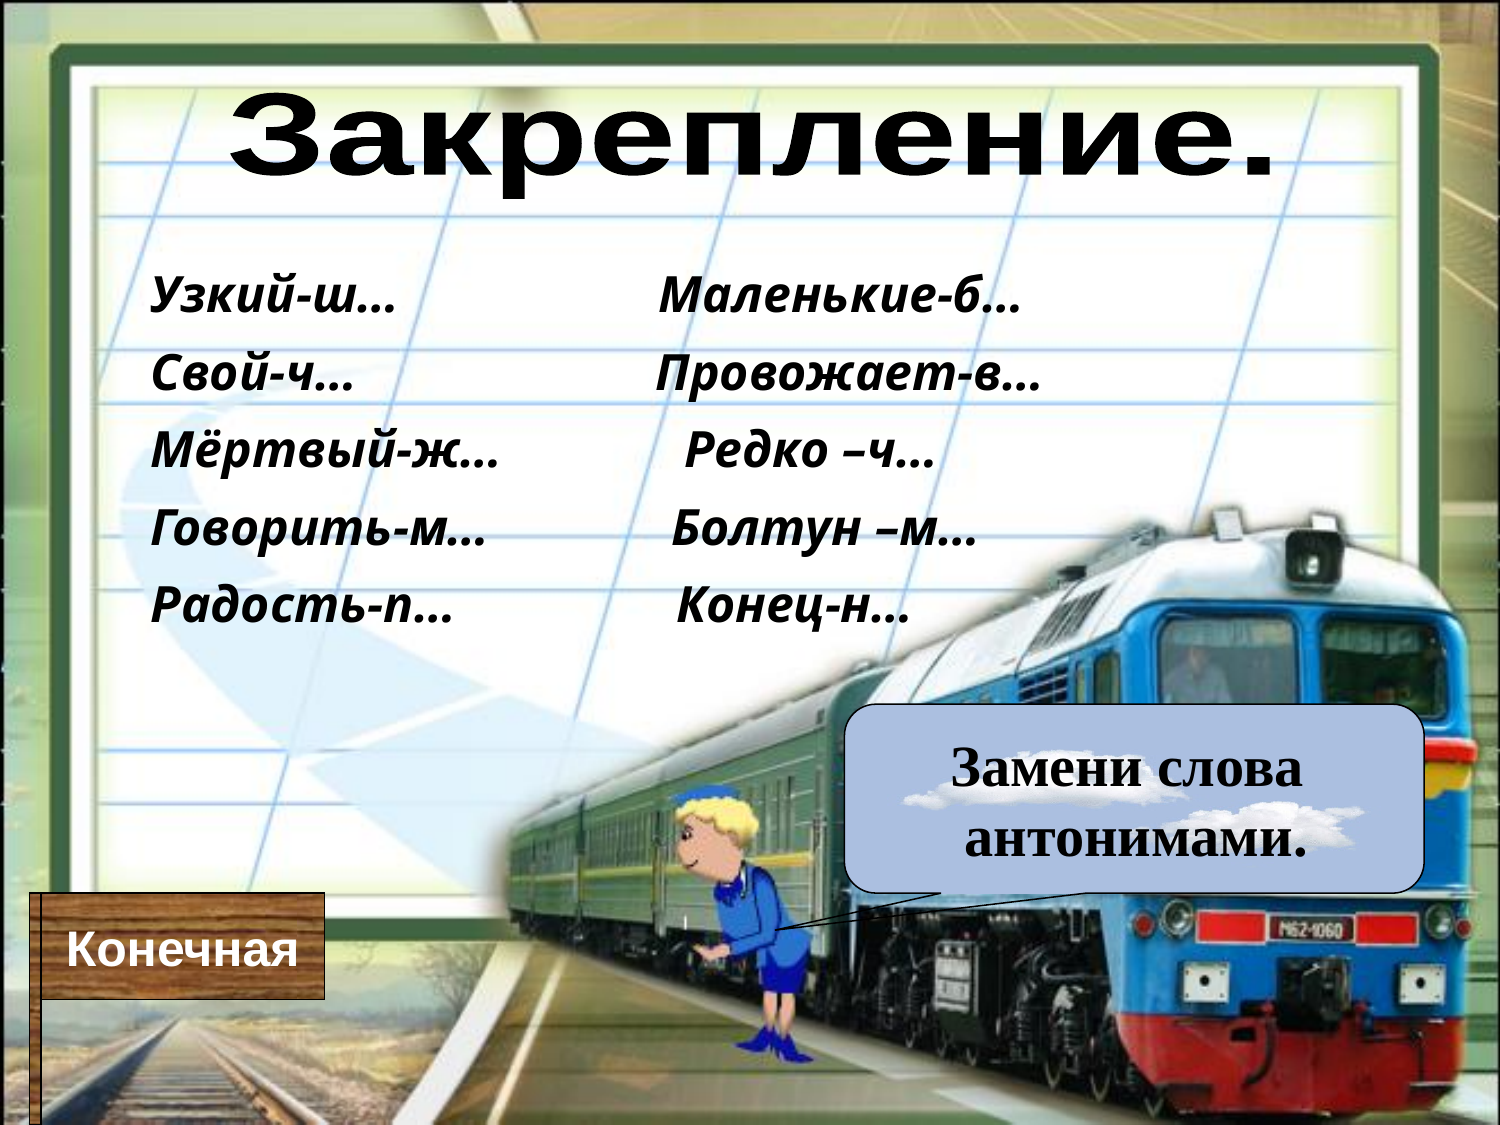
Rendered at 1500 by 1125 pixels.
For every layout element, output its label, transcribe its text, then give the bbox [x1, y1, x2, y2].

picture [0, 0, 1500, 1125]
text_box Конечная [41, 893, 325, 1000]
text_box [29, 893, 41, 1125]
text_box Замени слова антонимами. [935, 720, 1491, 876]
text_box Узкий-ш… Маленькие-б… Свой-ч… Провожает-в… Мёртвый-ж… Редко –ч… Говорить-м… Болтун –м… Радость-п… Конец-н… [135, 255, 1214, 691]
text_box [774, 704, 1421, 931]
